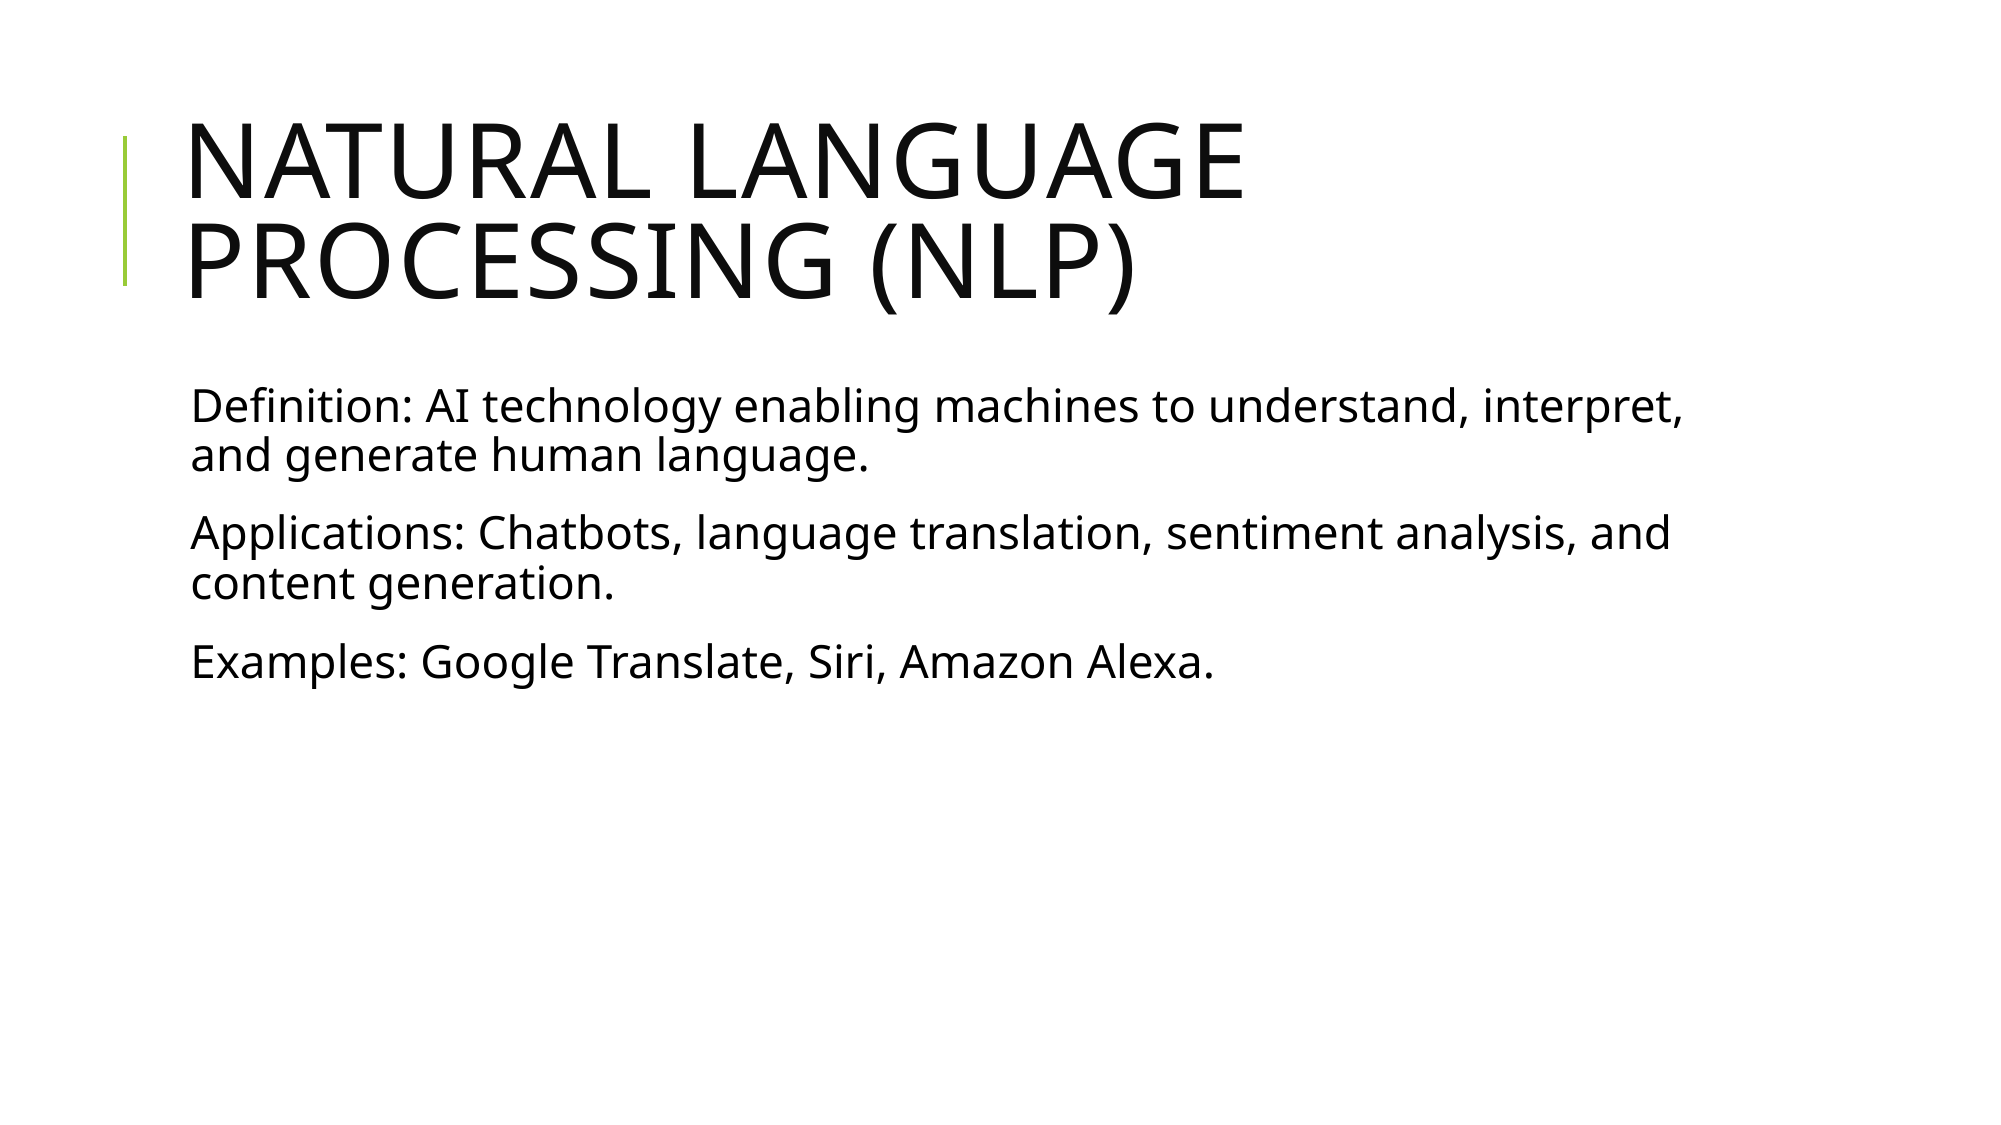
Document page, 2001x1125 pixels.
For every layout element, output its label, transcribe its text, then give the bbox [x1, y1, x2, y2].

list Definition: AI technology enabling machines to understand, interpret, and generate human language. Applications: Chatbots, language translation, sentiment analysis, and content generation. Examples: Google Translate, Siri, Amazon Alexa. [168, 375, 1763, 1035]
title Natural Language Processing (NLP) [168, 96, 1763, 342]
